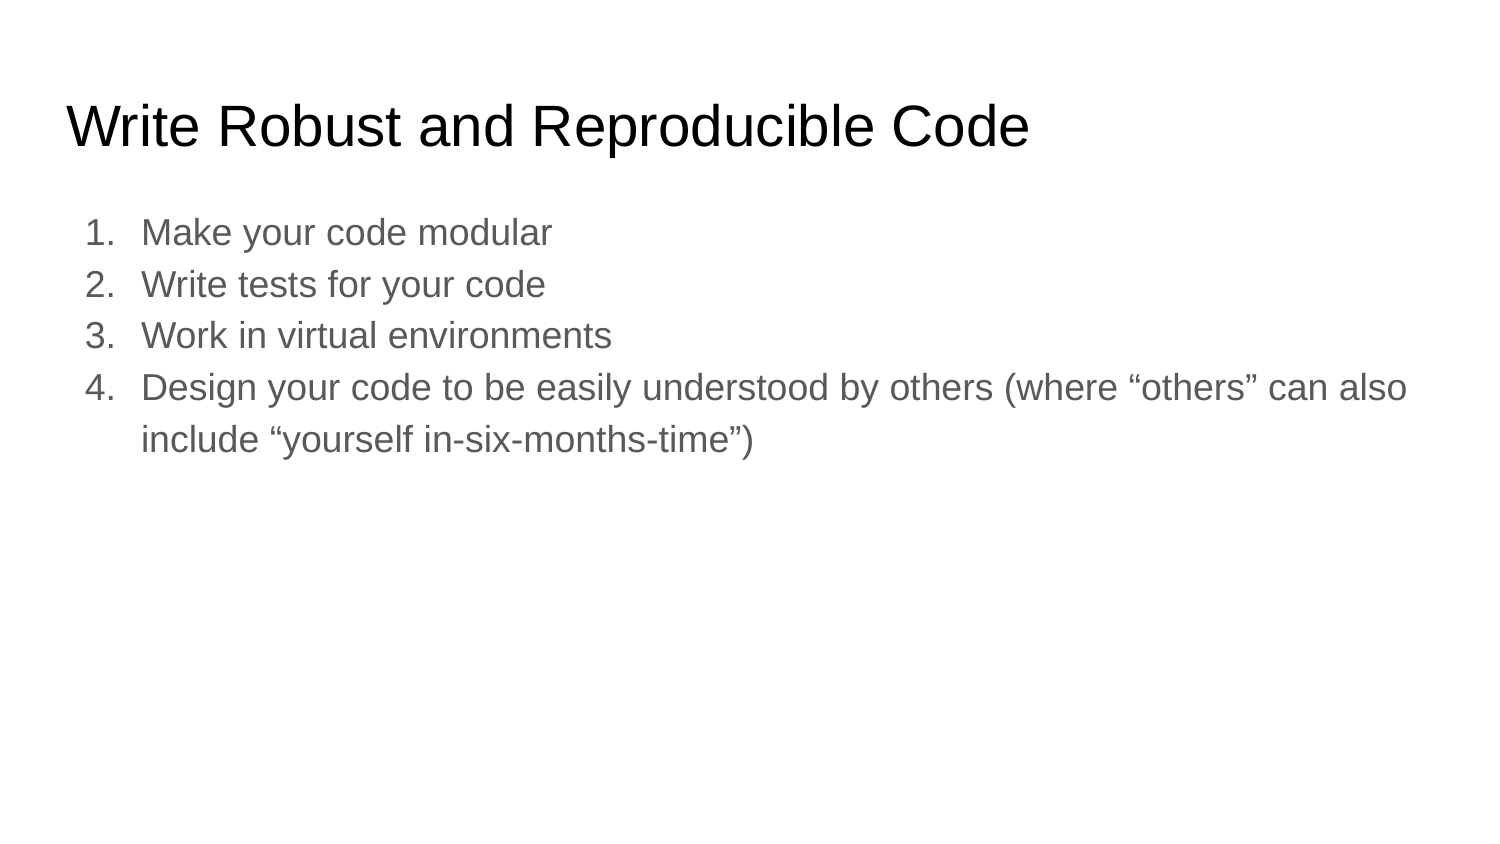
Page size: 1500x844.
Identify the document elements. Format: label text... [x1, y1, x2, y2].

title Write Robust and Reproducible Code [51, 72, 1449, 167]
list Make your code modular Write tests for your code Work in virtual environments Design your code to be easily understood by others (where “others” can also include “yourself in-six-months-time”) [51, 186, 1449, 747]
